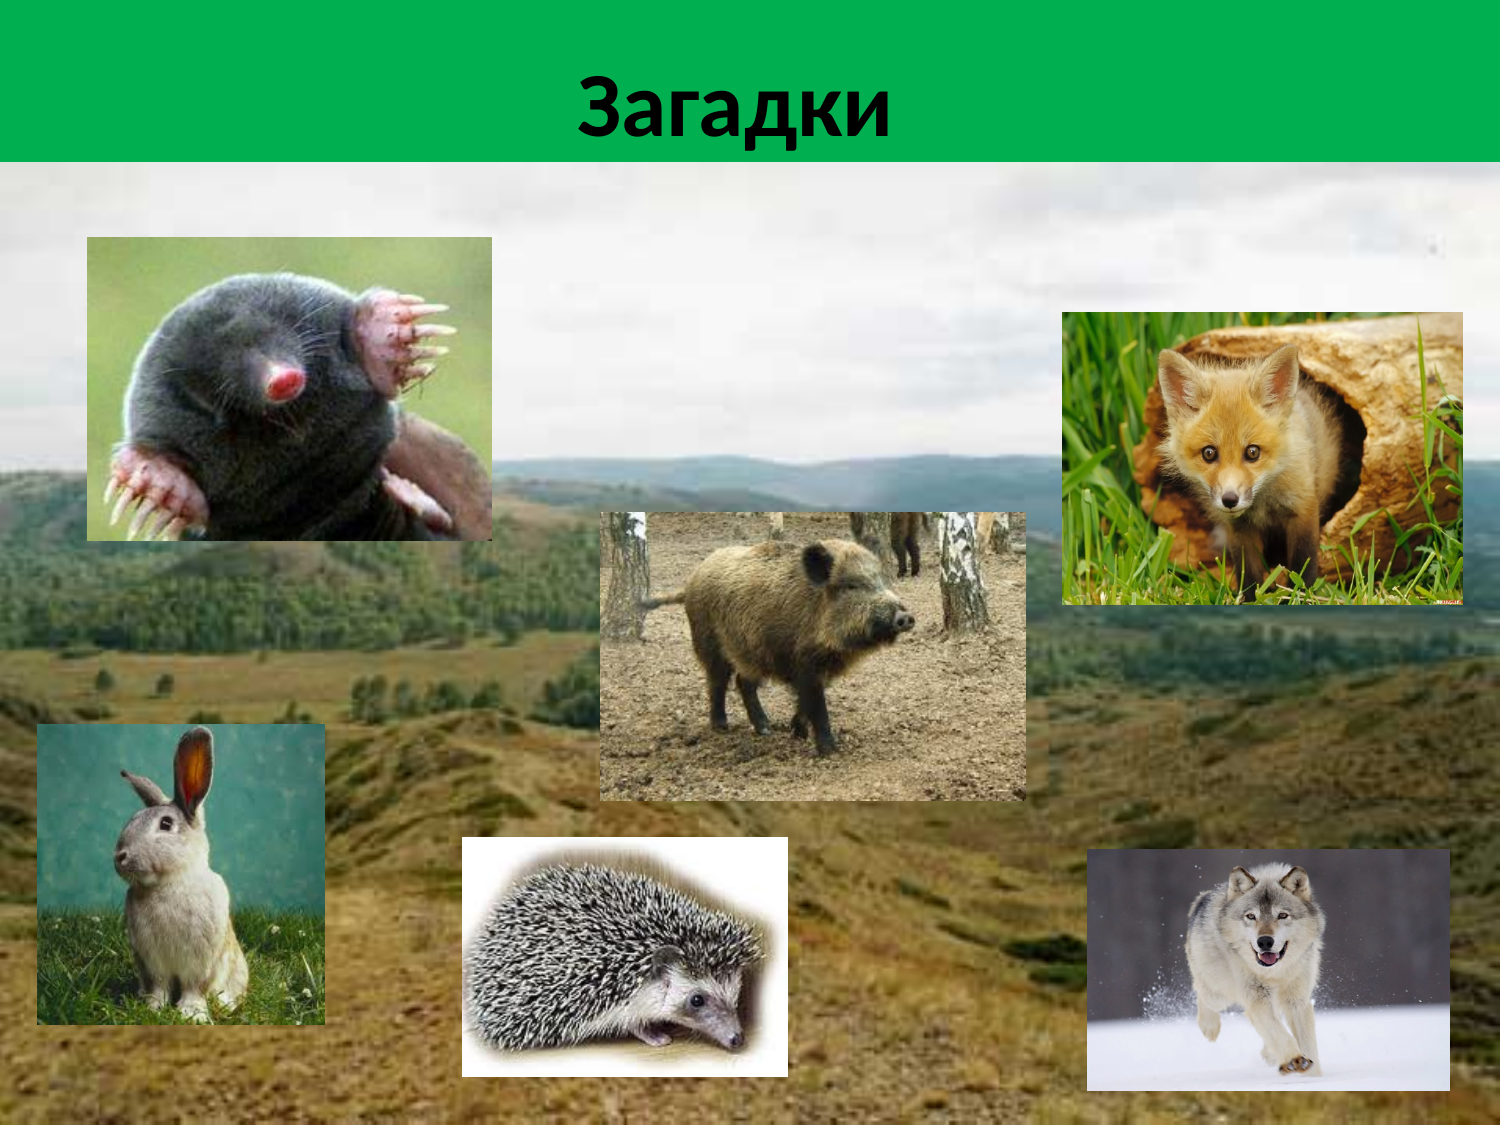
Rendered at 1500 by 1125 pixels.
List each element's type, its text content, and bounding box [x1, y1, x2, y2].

picture [0, 162, 1500, 1125]
title Загадки [112, 24, 1388, 150]
